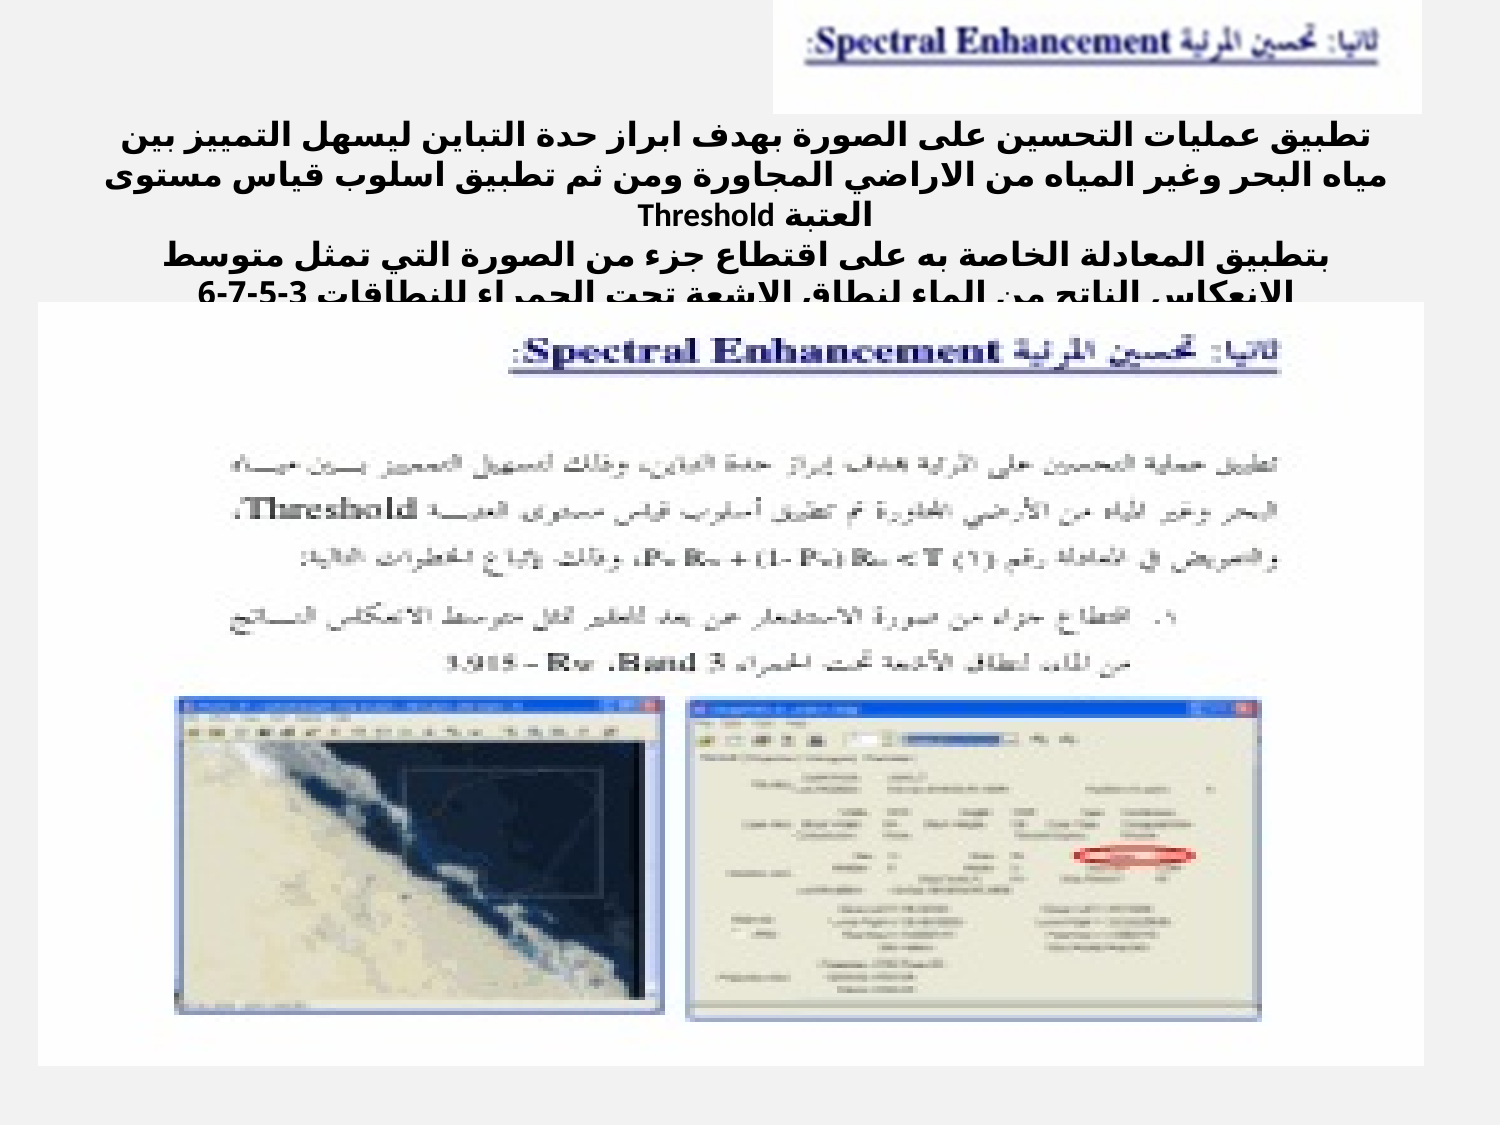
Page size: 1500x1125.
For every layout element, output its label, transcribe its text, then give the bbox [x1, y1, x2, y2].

picture [773, 0, 1423, 114]
title تطبيق عمليات التحسين على الصورة بهدف ابراز حدة التباين ليسهل التمييز بين مياه البحر وغير المياه من الاراضي المجاورة ومن ثم تطبيق اسلوب قياس مستوى العتبة Threshold بتطبيق المعادلة الخاصة به على اقتطاع جزء من الصورة التي تمثل متوسط الانعكاس الناتج من الماء لنطاق الاشعة تحت الحمراء للنطاقات 3-5-7-6 [72, 101, 1422, 301]
picture [38, 302, 1424, 1067]
